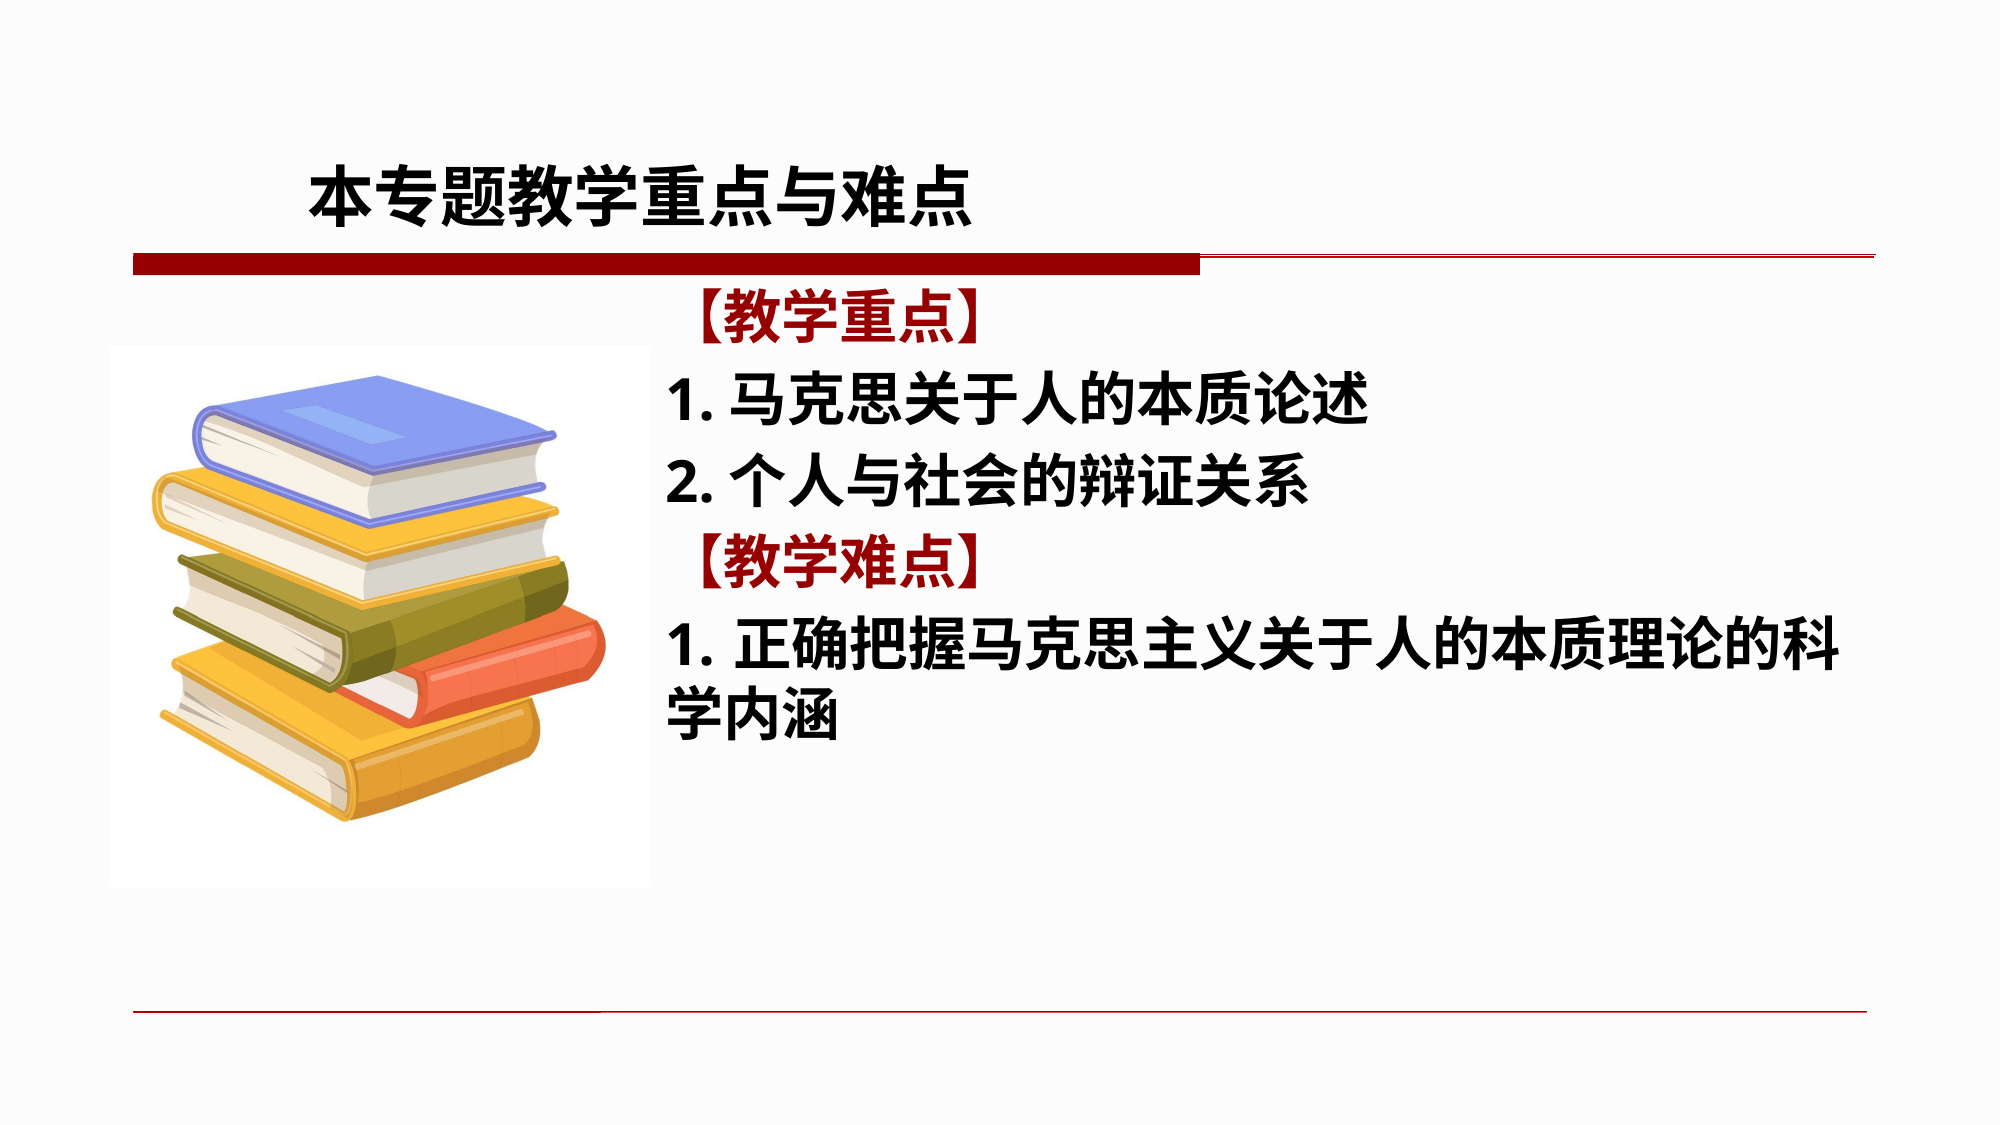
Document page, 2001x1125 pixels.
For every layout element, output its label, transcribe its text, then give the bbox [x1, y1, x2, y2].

text_box 本专题教学重点与难点 [238, 147, 1019, 242]
picture [109, 346, 651, 887]
list 【教学重点】 1.马克思关于人的本质论述 2.个人与社会的辩证关系 【教学难点】 1. 正确把握马克思主义关于人的本质理论的科学内涵 [650, 272, 1885, 853]
